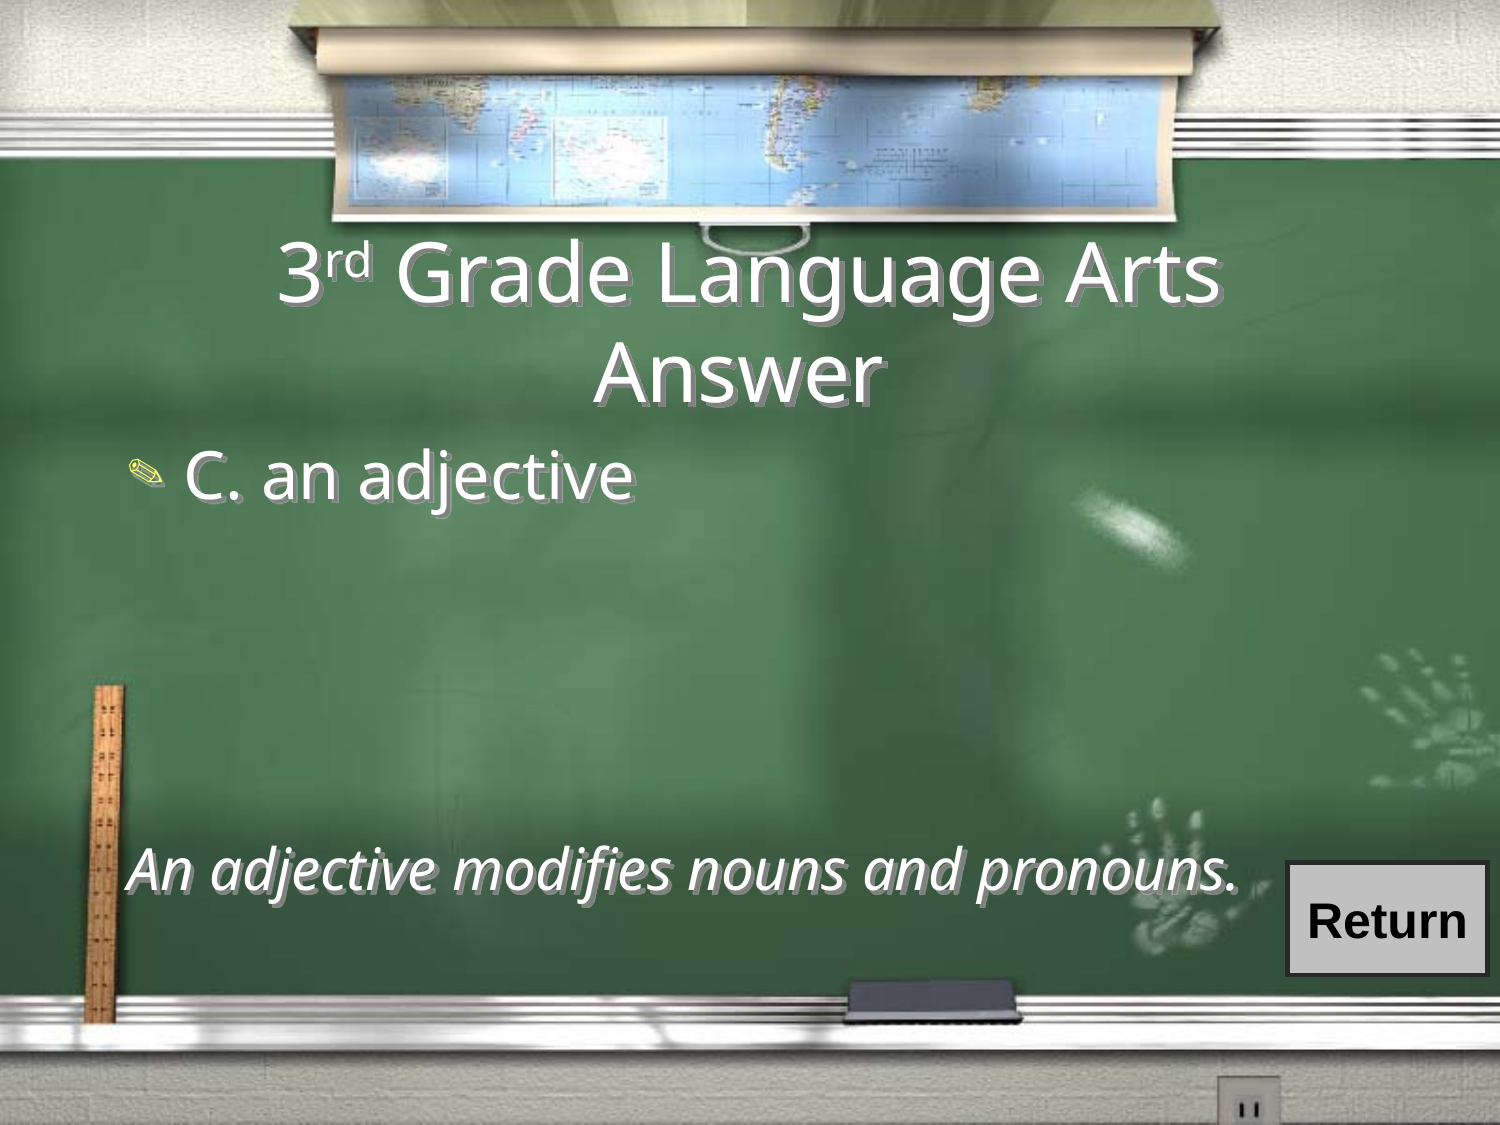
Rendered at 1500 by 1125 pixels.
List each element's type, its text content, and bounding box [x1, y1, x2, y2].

picture [0, 0, 1500, 1125]
list C. an adjective An adjective modifies nouns and pronouns. [112, 424, 1388, 1001]
text_box Return [1287, 862, 1488, 976]
title 3rd Grade Language Arts Answer [112, 224, 1388, 413]
